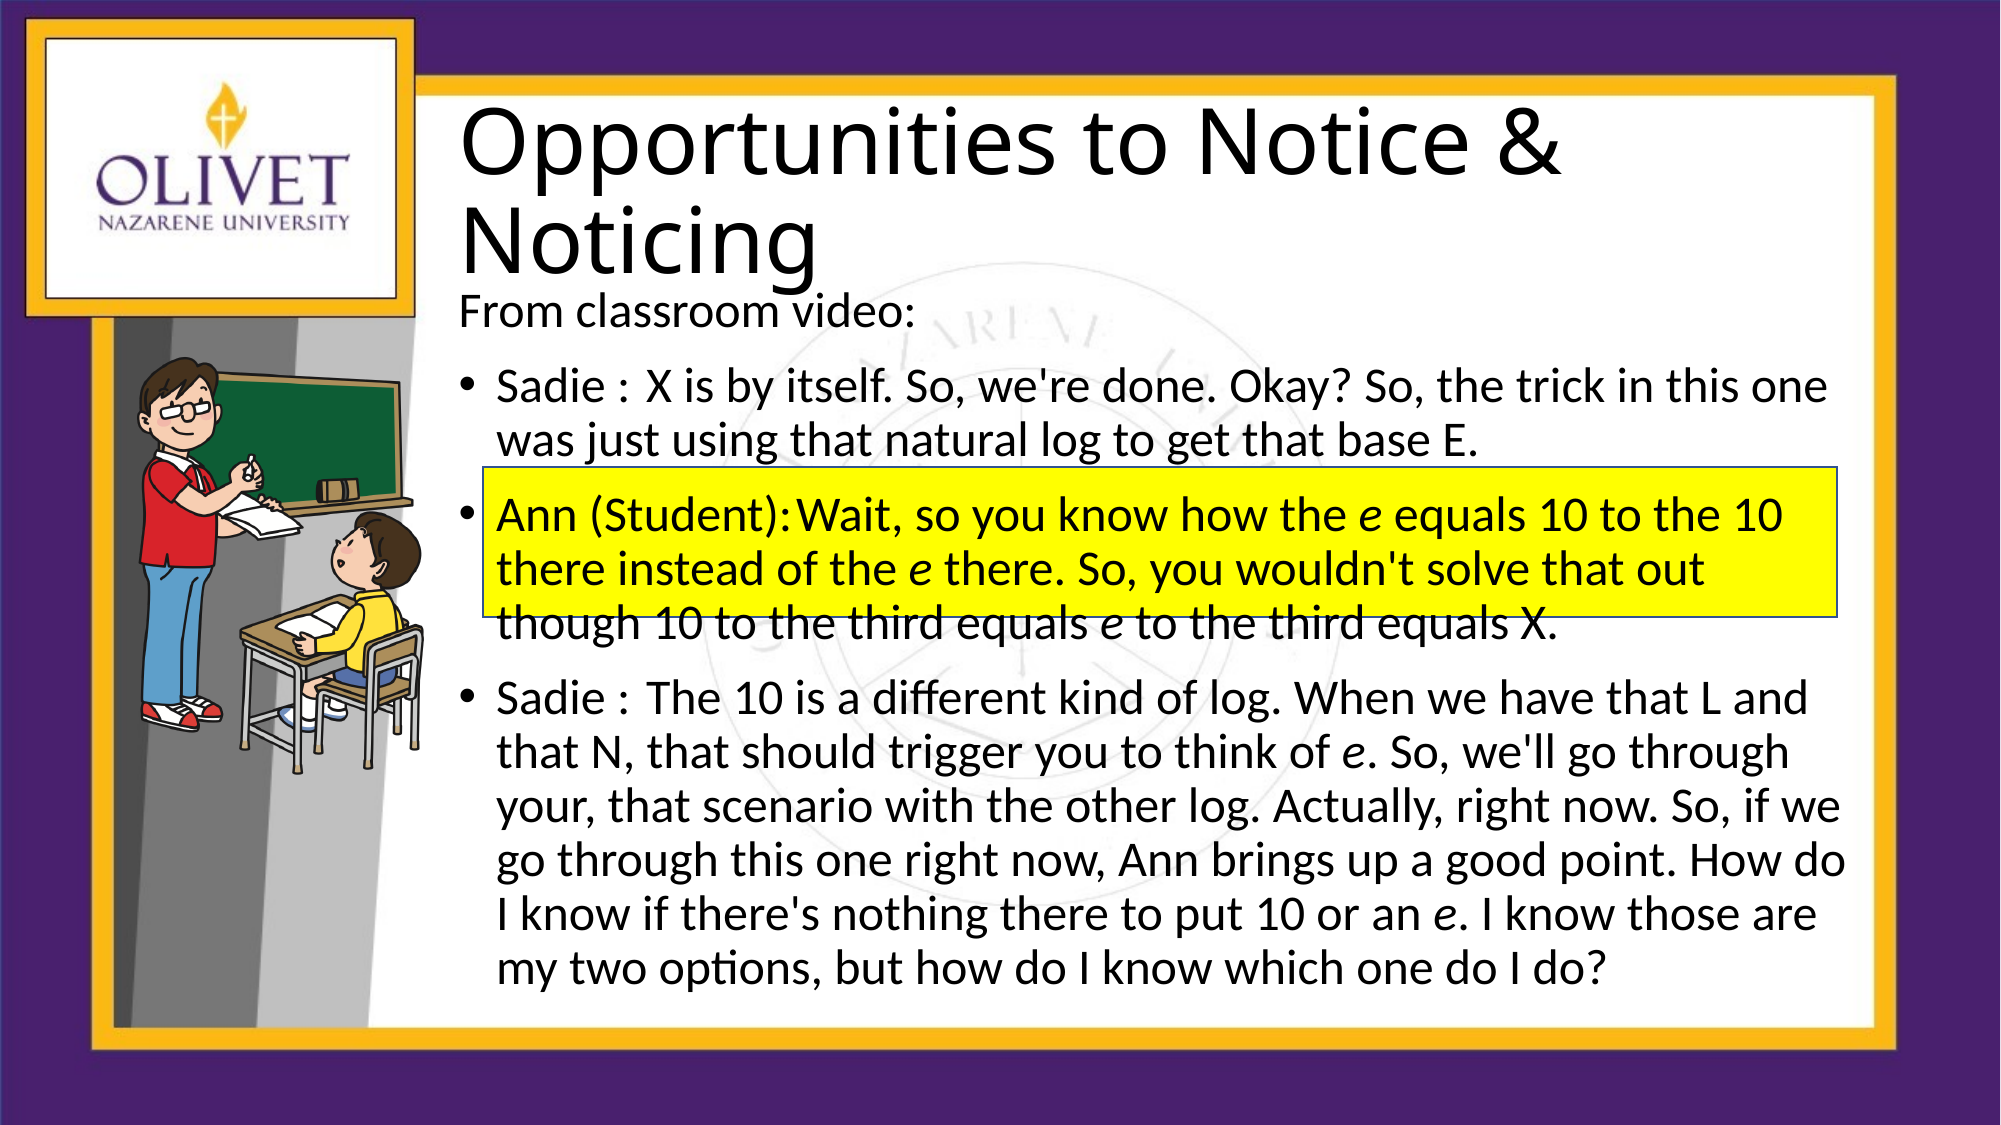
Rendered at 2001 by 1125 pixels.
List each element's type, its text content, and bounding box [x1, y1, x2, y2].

picture [0, 0, 2001, 1125]
title Opportunities to Notice & Noticing [443, 111, 1838, 277]
list From classroom video: Sadie : X is by itself. So, we're done. Okay? So, the trick in this one was just using that natural log to get that base E. Ann (Student): Wait, so you know how the e equals 10 to the 10 there instead of the e there. So, you wouldn't solve that out though 10 to the third equals e to the third equals X. Sadie : The 10 is a different kind of log. When we have that L and that N, that should trigger you to think of e. So, we'll go through your, that scenario with the other log. Actually, right now. So, if we go through this one right now, Ann brings up a good point. How do I know if there's nothing there to put 10 or an e. I know those are my two options, but how do I know which one do I do? [443, 277, 1863, 1014]
